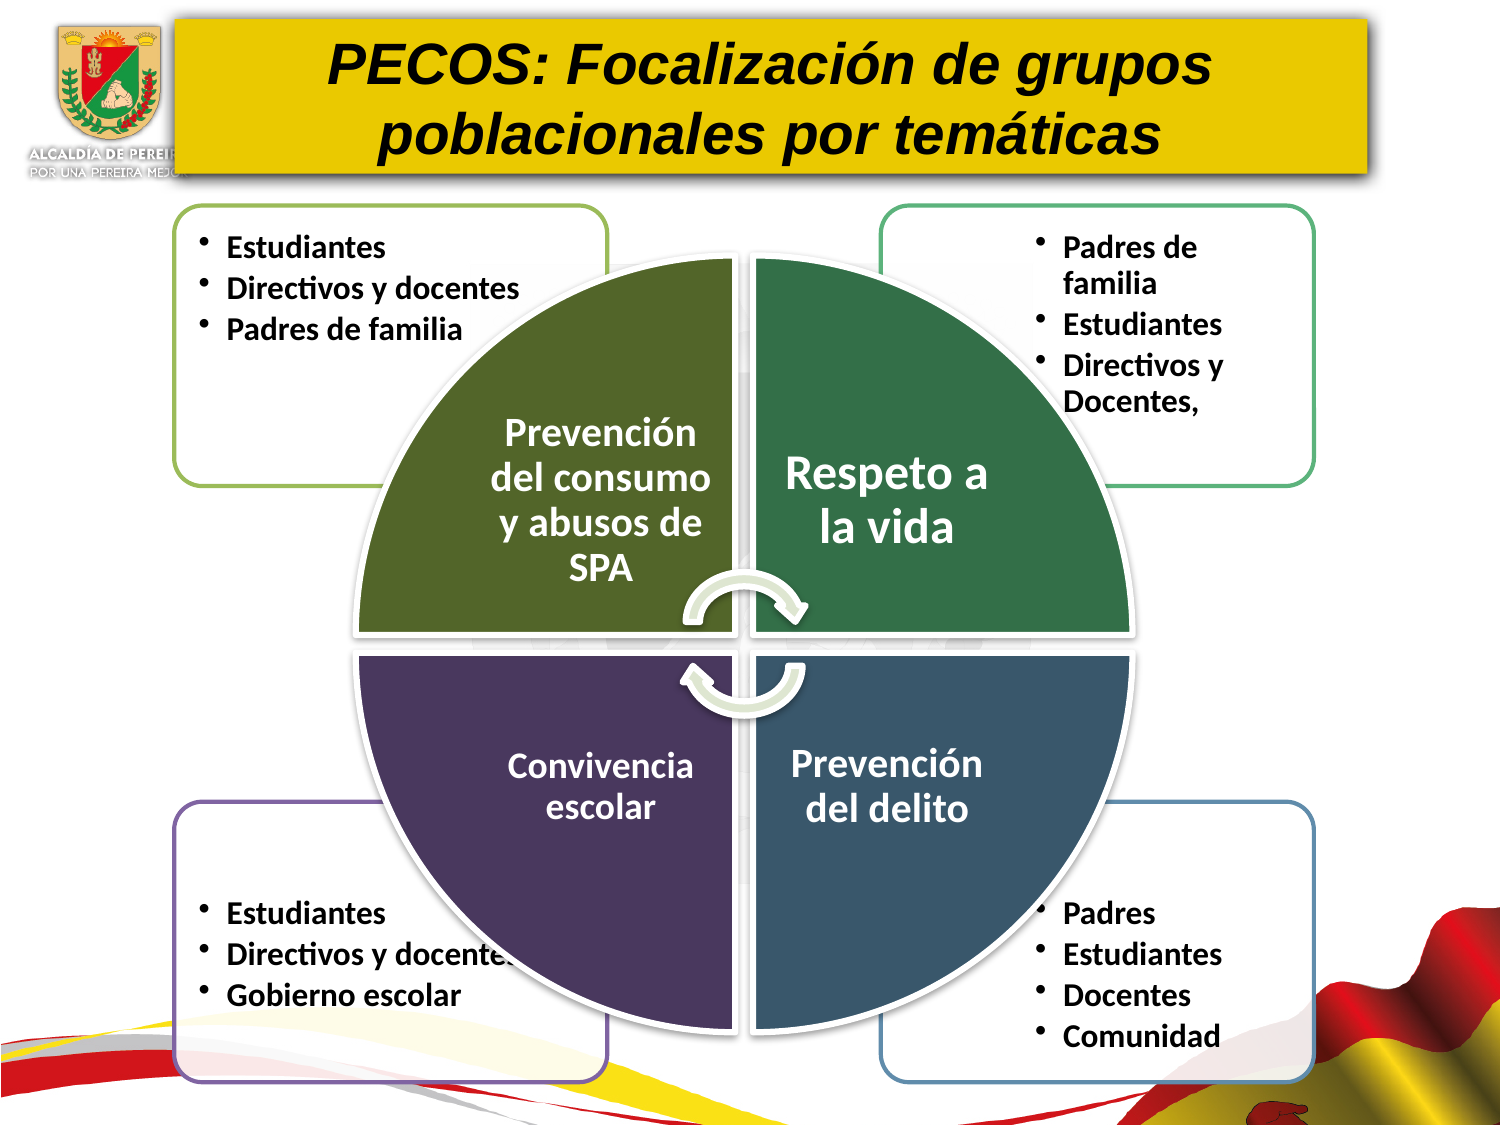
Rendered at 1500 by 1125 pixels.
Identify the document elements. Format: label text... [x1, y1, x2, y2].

text_box PECOS: Focalización de grupos poblacionales por temáticas [174, 19, 1368, 174]
picture [0, 0, 1500, 1125]
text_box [111, 205, 1377, 1083]
